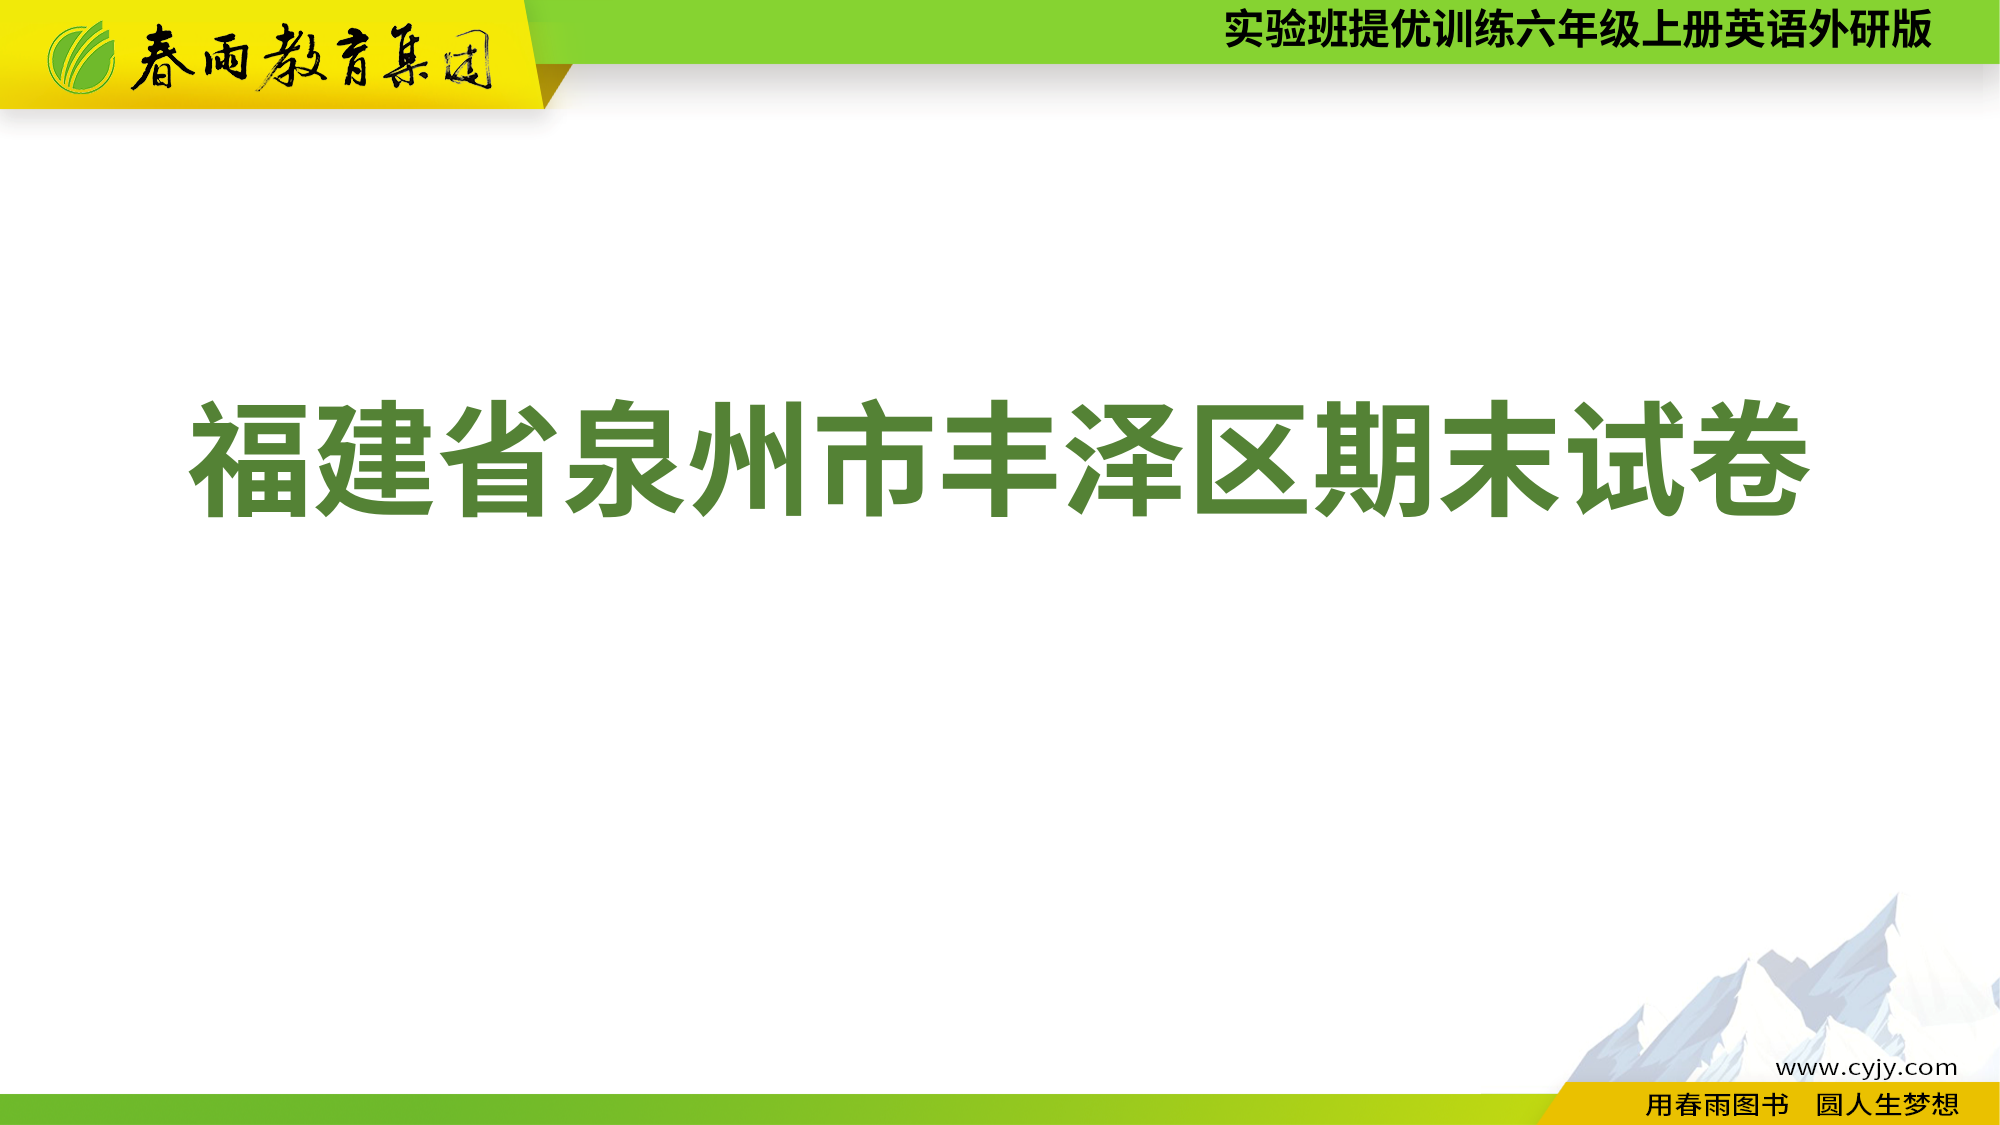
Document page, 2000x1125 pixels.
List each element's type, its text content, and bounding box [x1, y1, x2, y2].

picture [0, 539, 2000, 1125]
text_box 福建省泉州市丰泽区期末试卷 [0, 298, 2000, 539]
picture [0, 0, 2000, 298]
